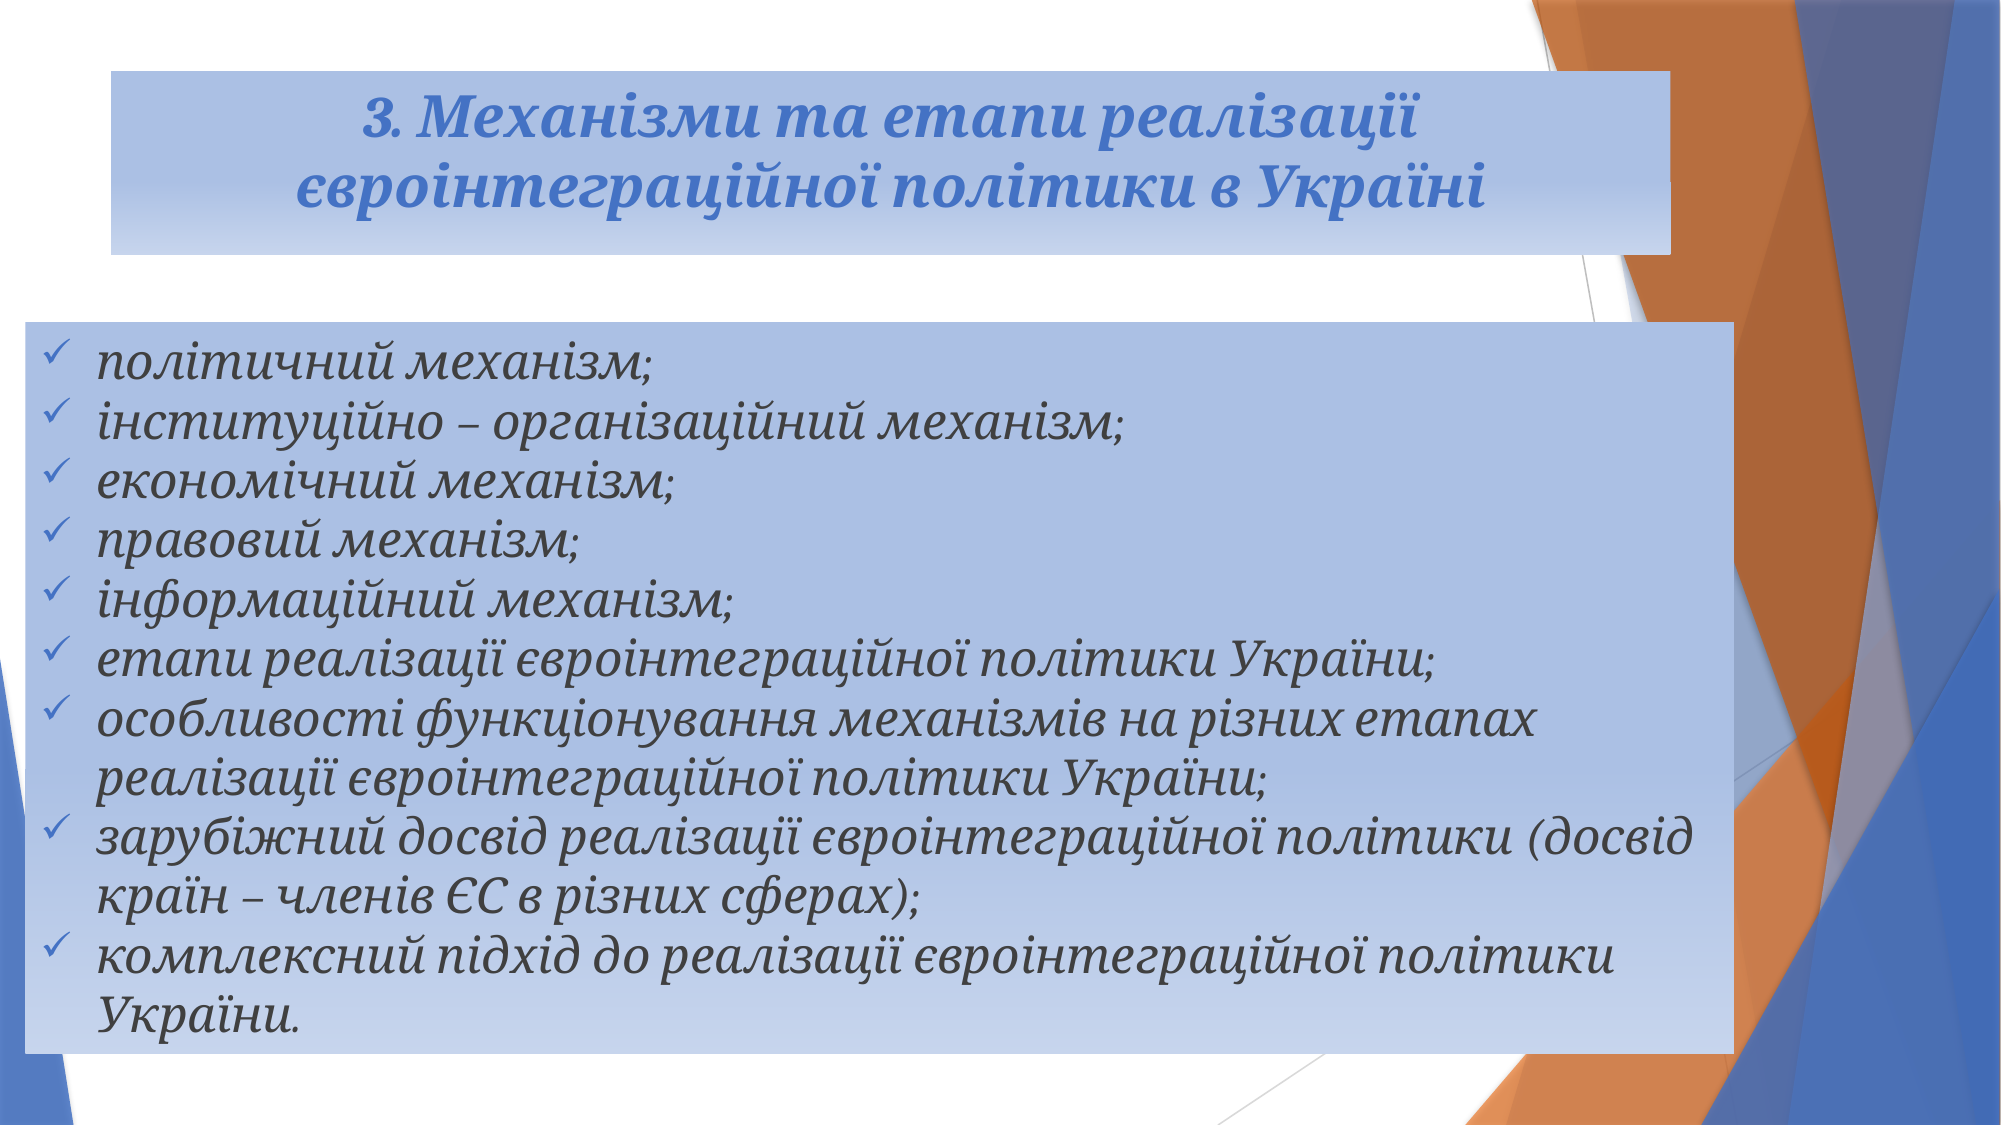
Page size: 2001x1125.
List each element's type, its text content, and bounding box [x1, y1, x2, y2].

title 3. Механізми та етапи реалізації євроінтеграційної політики в Україні [111, 71, 1671, 255]
list політичний механізм; інституційно – організаційний механізм; економічний механізм; правовий механізм; інформаційний механізм; етапи реалізації євроінтеграційної політики України; особливості функціонування механізмів на різних етапах реалізації євроінтеграційної політики України; зарубіжний досвід реалізації євроінтеграційної політики (досвід країн – членів ЄС в різних сферах); комплексний підхід до реалізації євроінтеграційної політики України. [25, 322, 1734, 1054]
